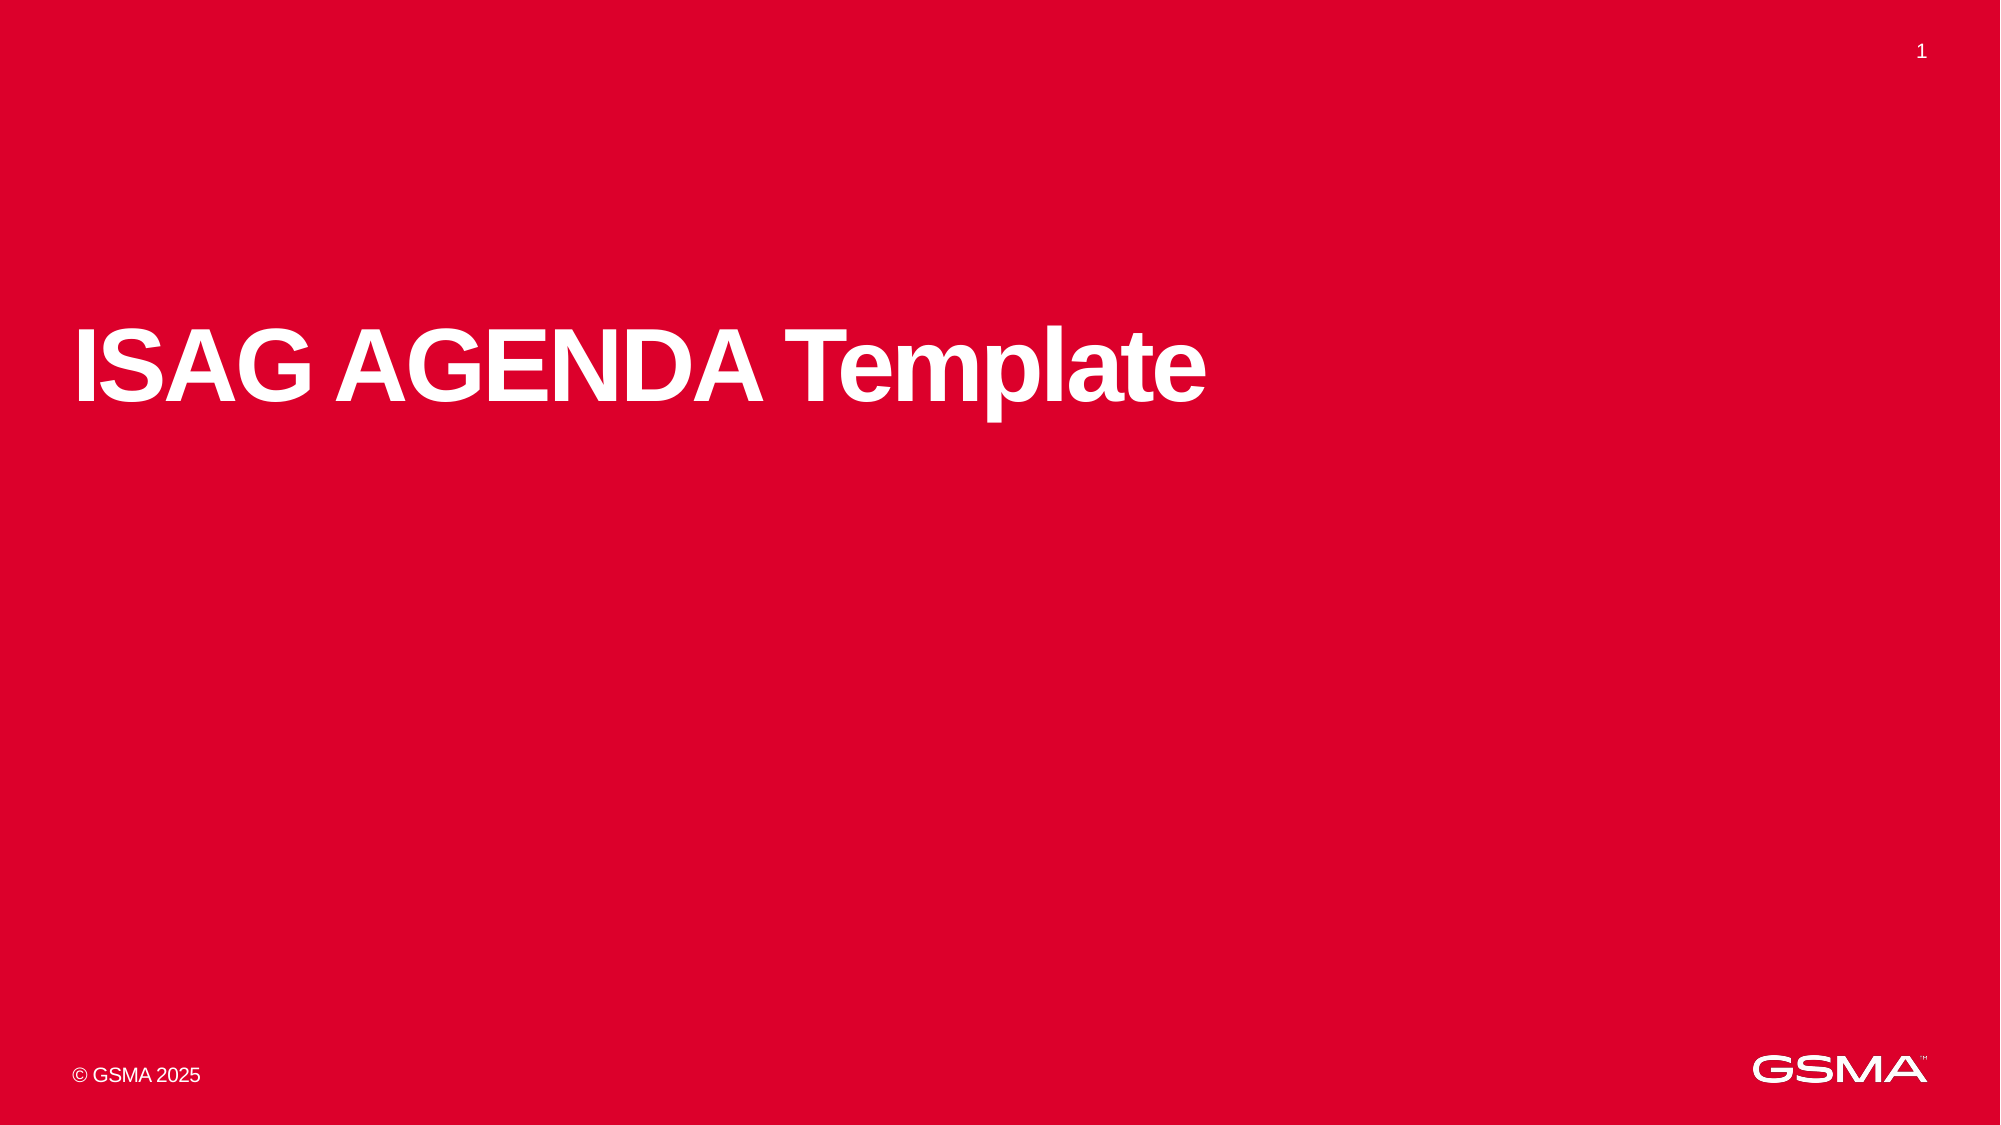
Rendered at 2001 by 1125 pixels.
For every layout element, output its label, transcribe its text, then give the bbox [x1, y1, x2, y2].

title ISAG AGENDA Template [72, 318, 1928, 424]
slide_number 1 [1853, 37, 1928, 63]
picture [1753, 1055, 1928, 1083]
footer © GSMA 2025 [72, 1061, 375, 1087]
